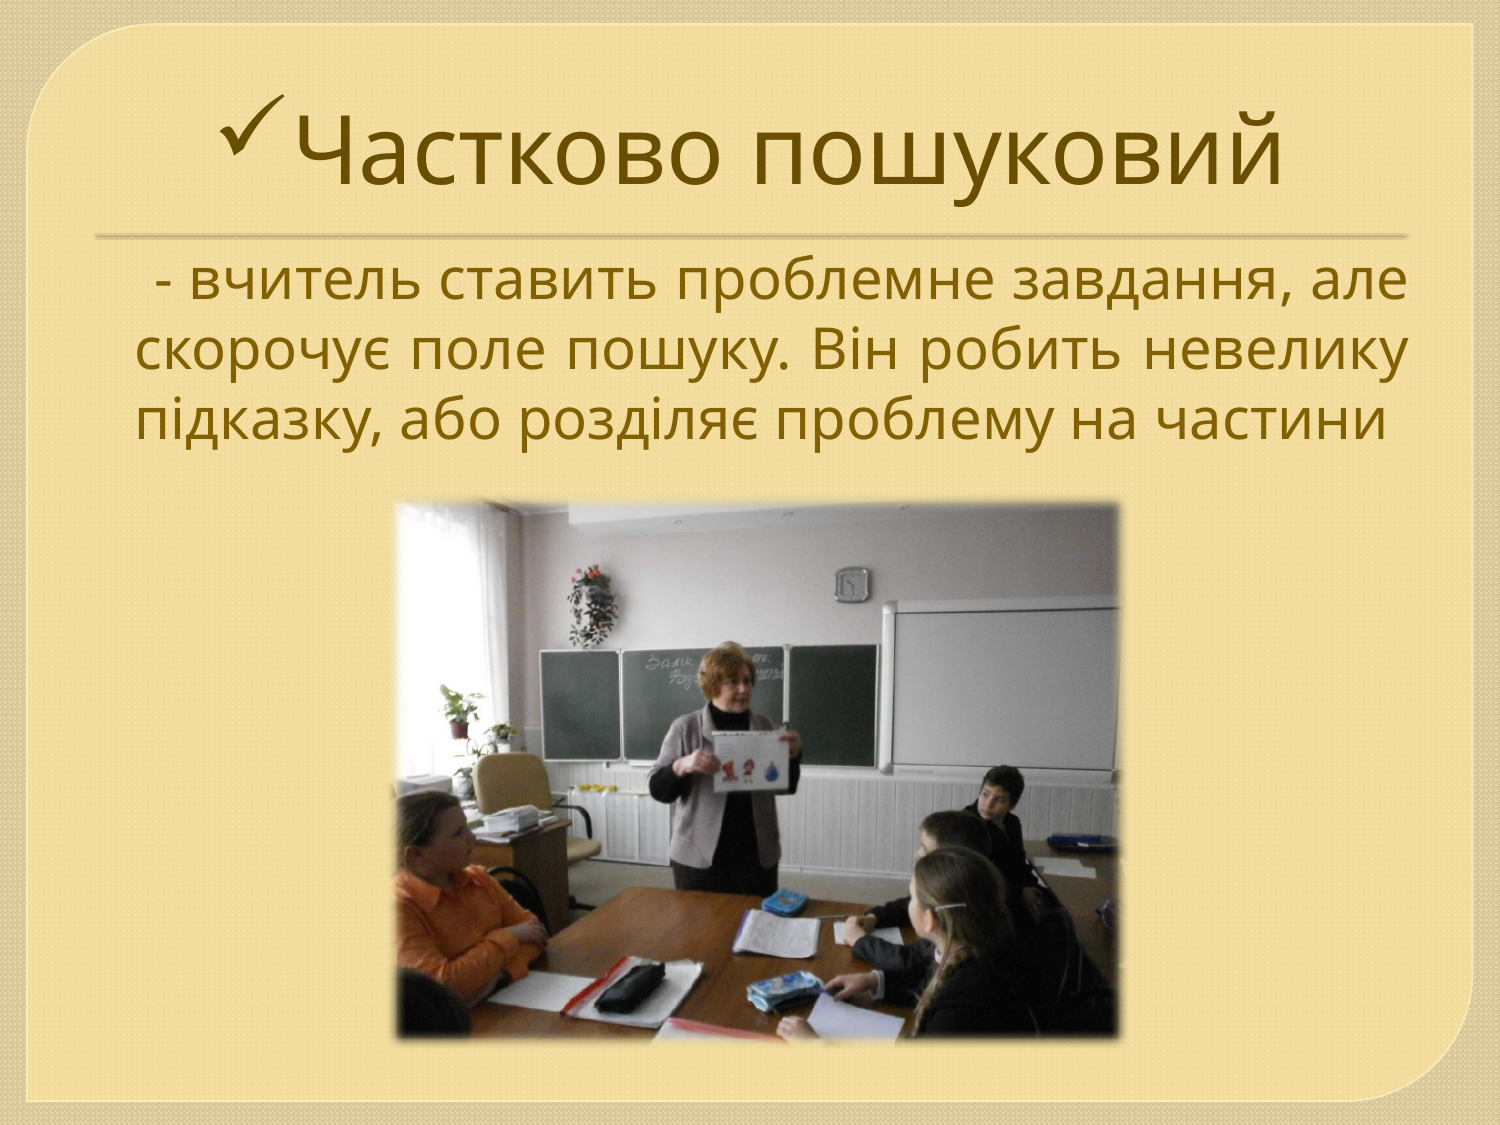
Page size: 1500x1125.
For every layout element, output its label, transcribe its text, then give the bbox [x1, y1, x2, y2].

list - вчитель ставить проблемне завдання, але скорочує поле пошуку. Він робить невелику підказку, або розділяє проблему на частини [75, 234, 1425, 539]
picture [386, 491, 1130, 1049]
title Частково пошуковий [75, 41, 1425, 211]
